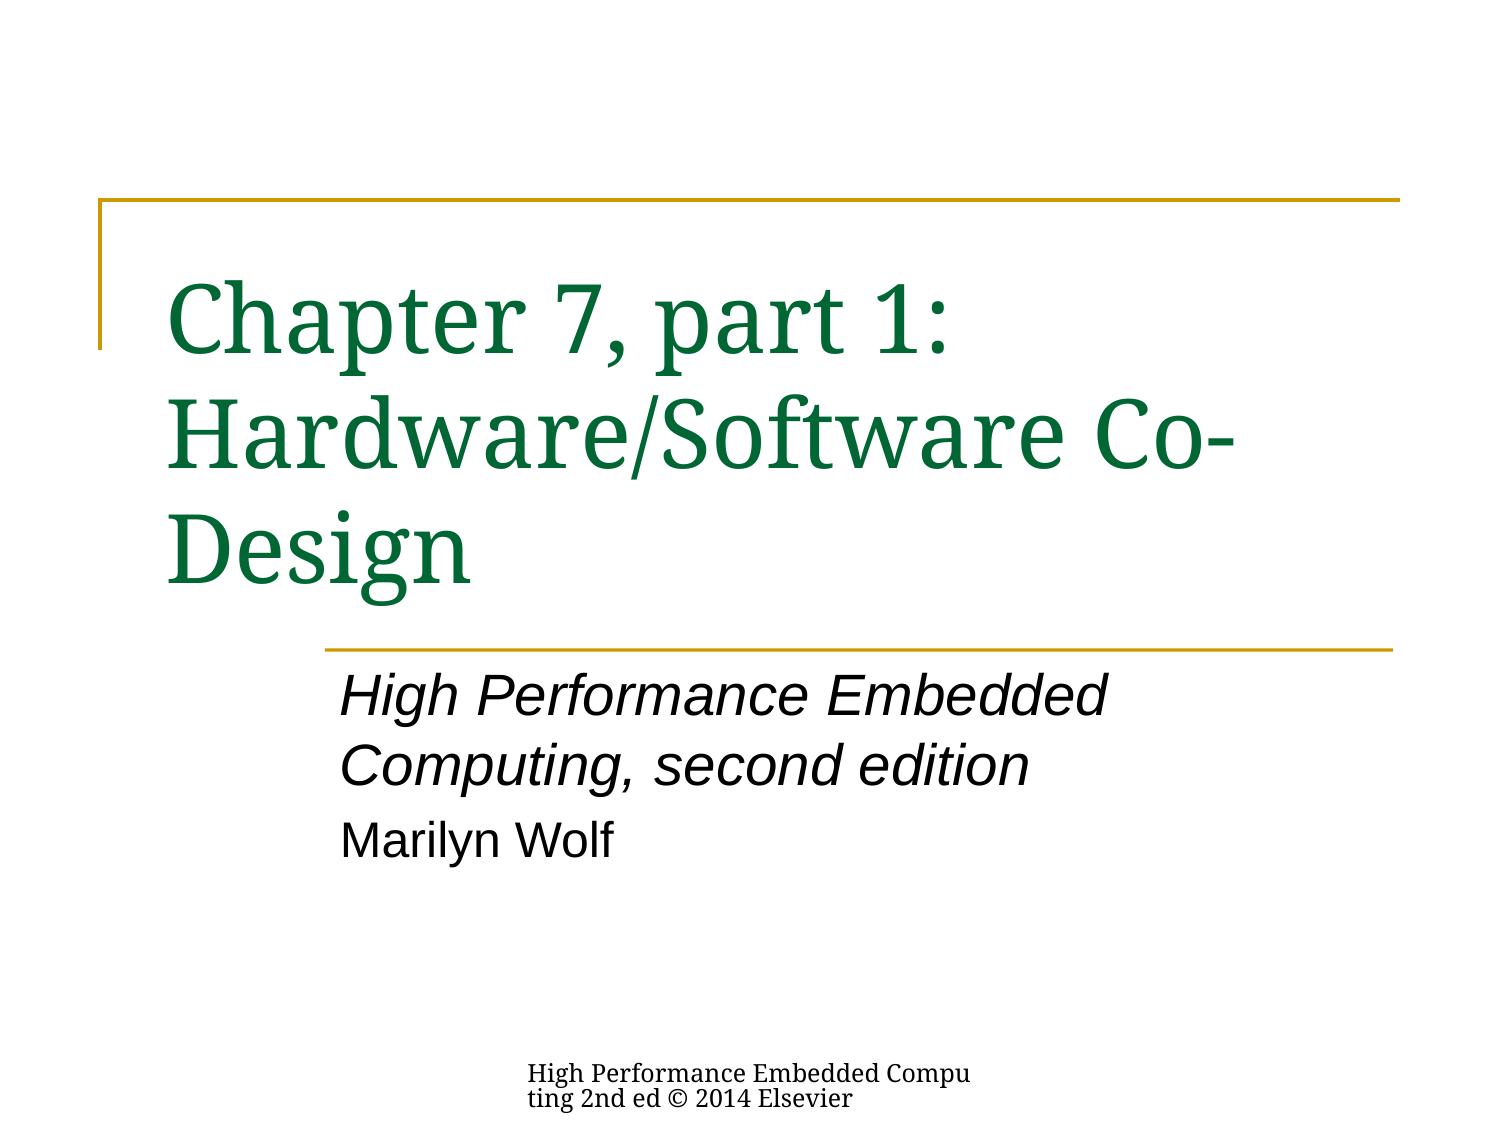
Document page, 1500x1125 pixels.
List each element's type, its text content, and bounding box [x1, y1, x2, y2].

subtitle High Performance Embedded Computing, second edition Marilyn Wolf [324, 650, 1400, 938]
title Chapter 7, part 1: Hardware/Software Co-Design [150, 249, 1401, 538]
footer High Performance Embedded Computing 2nd ed © 2014 Elsevier [512, 1024, 988, 1100]
